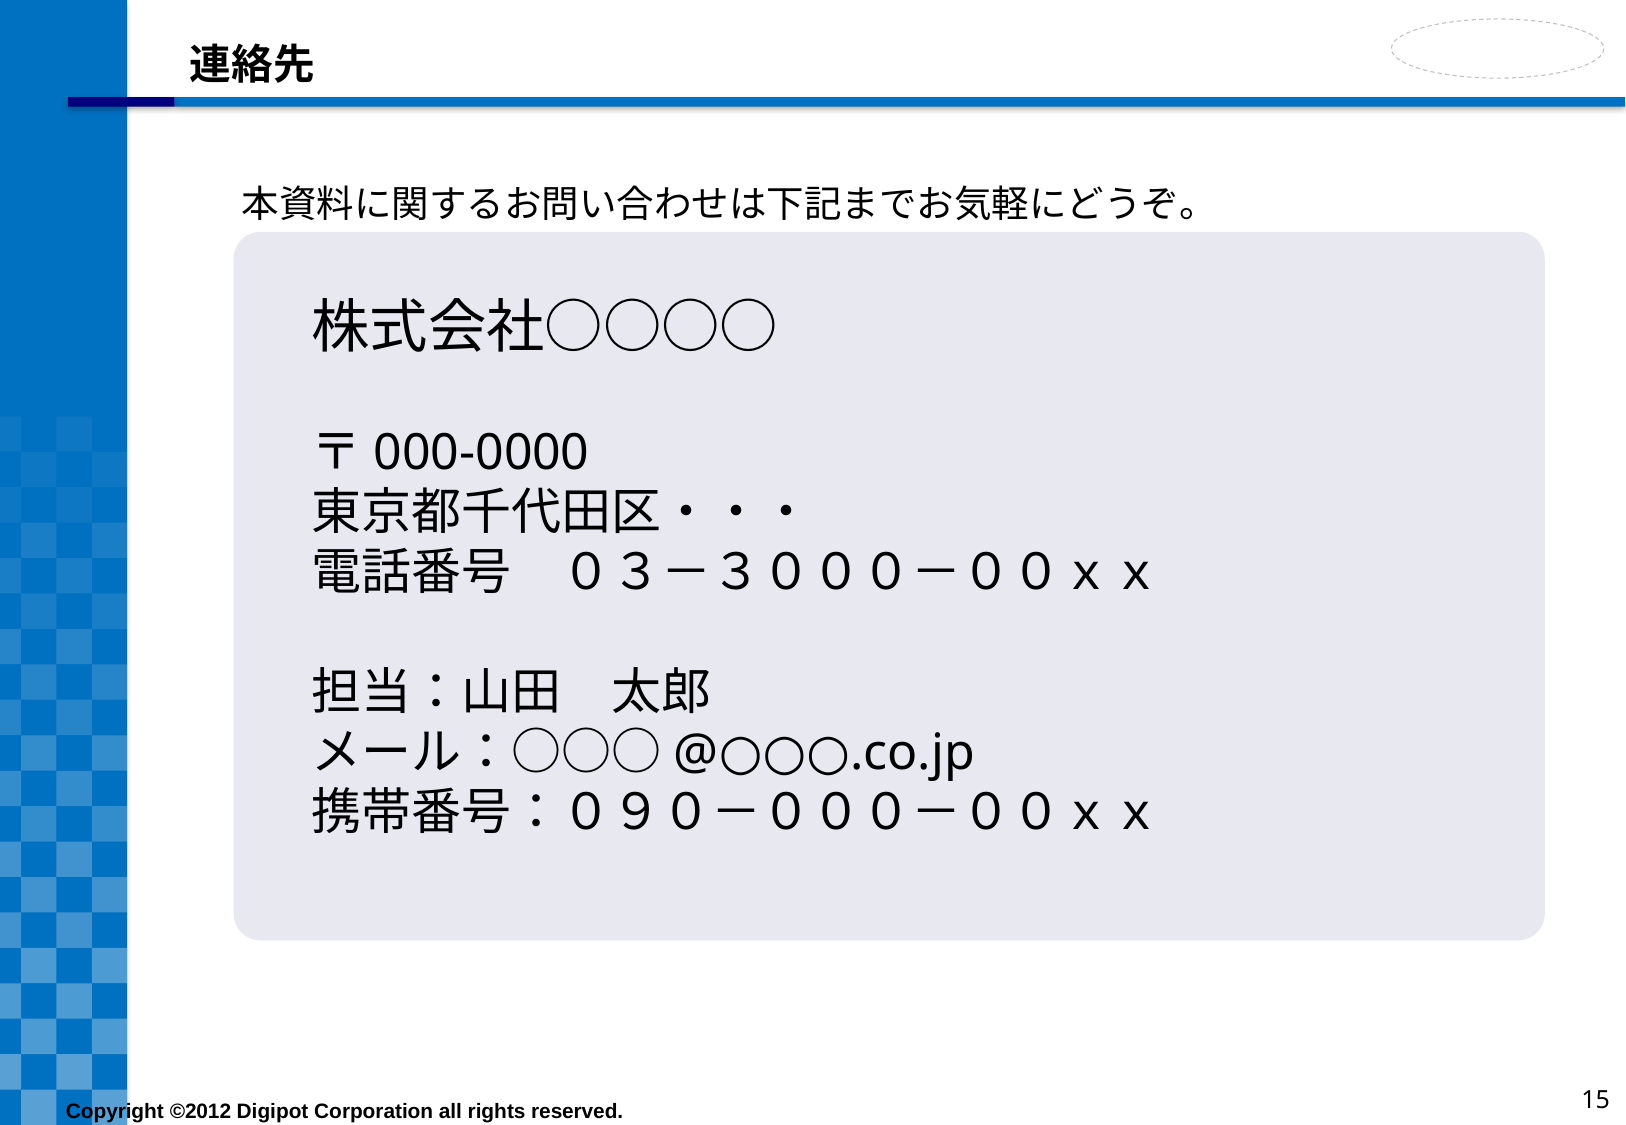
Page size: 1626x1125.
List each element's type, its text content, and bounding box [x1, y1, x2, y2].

title 連絡先 [174, 11, 1368, 114]
text_box 本資料に関するお問い合わせは下記までお気軽にどうぞ。 [226, 172, 1232, 233]
text_box [233, 231, 1545, 941]
text_box 株式会社○○○○ 〒000-0000 東京都千代田区・・・ 電話番号 ０３－３０００－００ｘｘ 担当：山田 太郎 メール：○○○@○○○.co.jp 携帯番号：０９０－０００－００ｘｘ [297, 282, 1177, 847]
slide_number 15 [1521, 1050, 1625, 1125]
